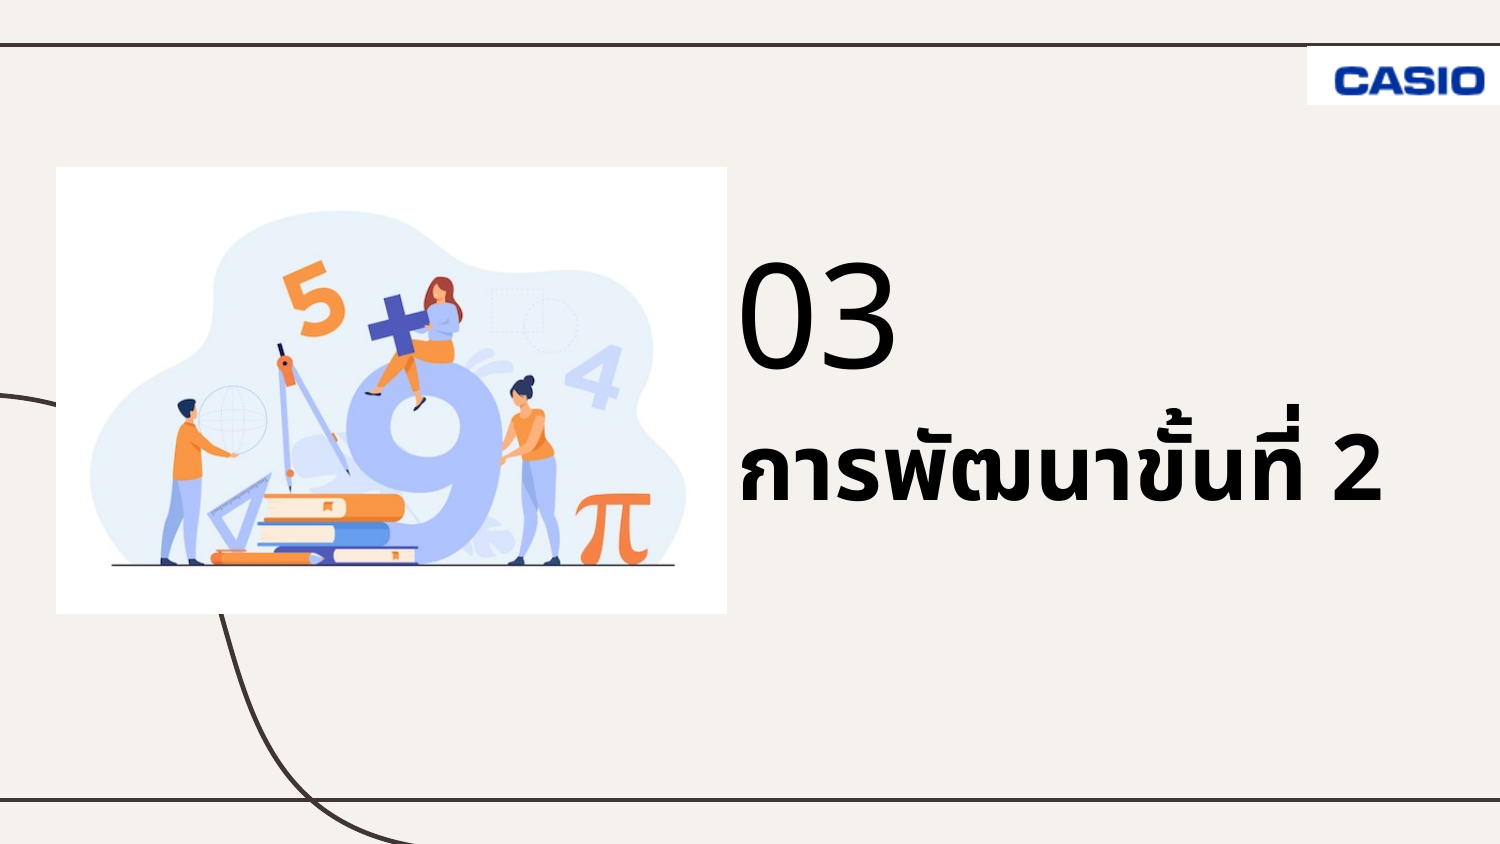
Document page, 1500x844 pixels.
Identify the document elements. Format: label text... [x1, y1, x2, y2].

picture [1307, 46, 1500, 105]
title 03 [732, 230, 991, 391]
picture [56, 167, 727, 614]
title การพัฒนาขั้นที่ 2 [732, 410, 1444, 517]
